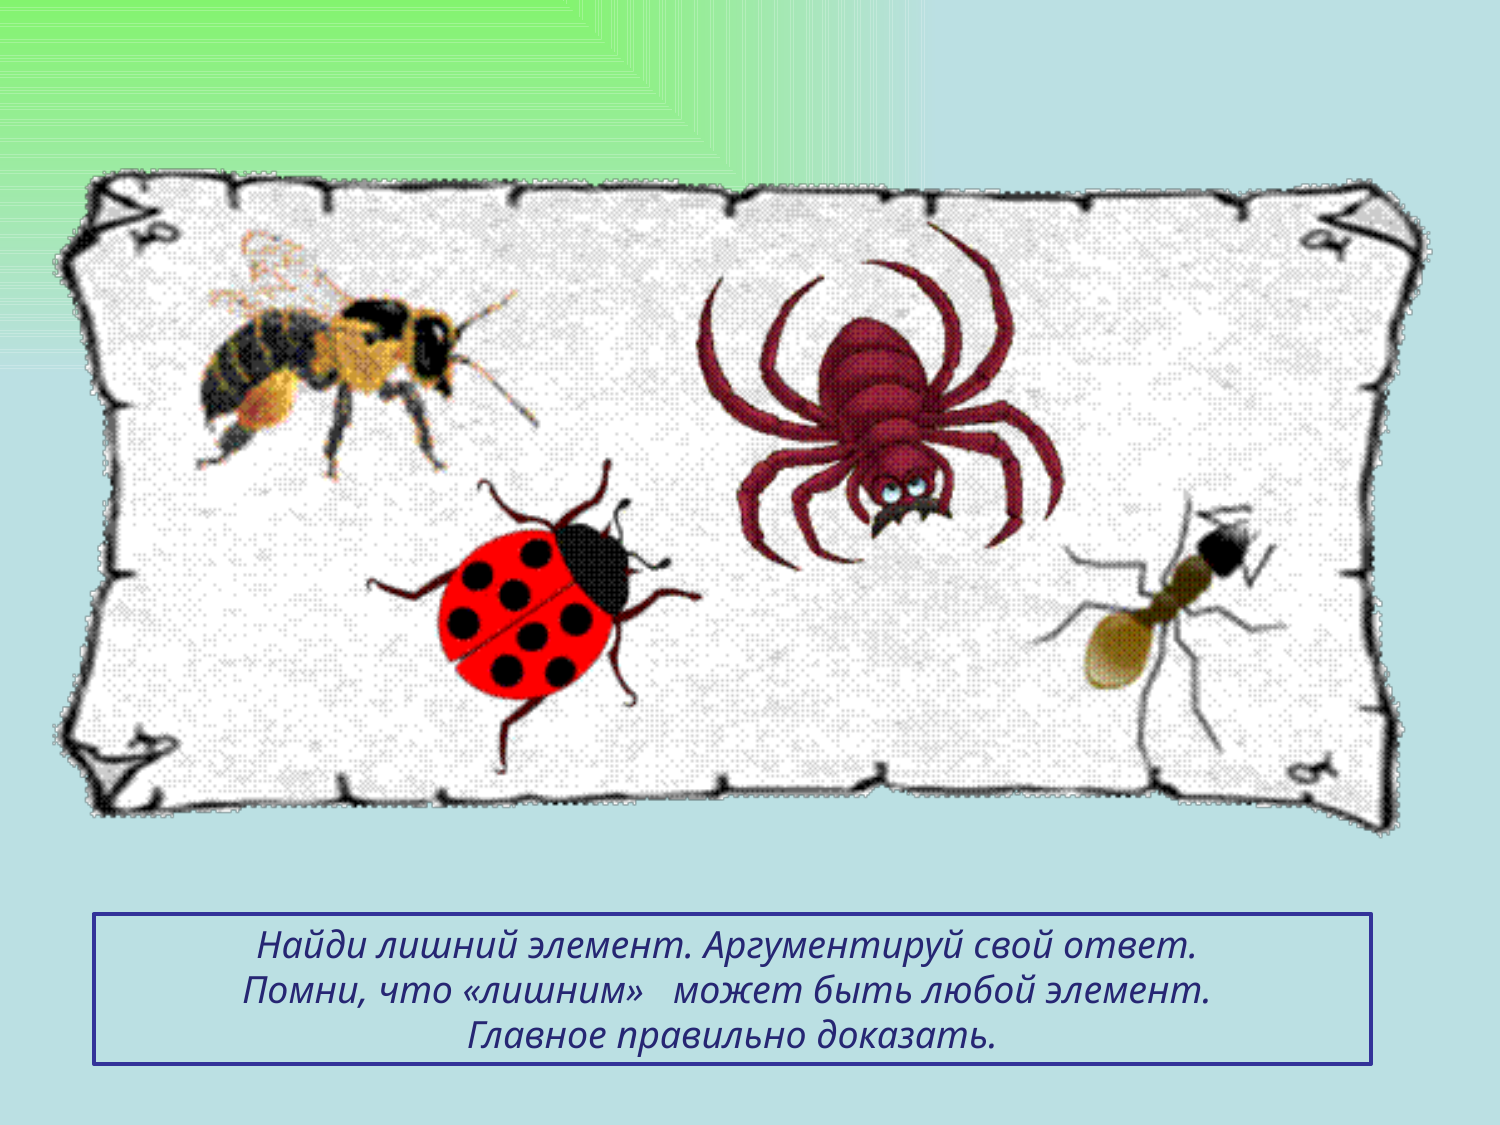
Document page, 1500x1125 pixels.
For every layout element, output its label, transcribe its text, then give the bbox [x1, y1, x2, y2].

text_box Найди лишний элемент. Аргументируй свой ответ. Помни, что «лишним» может быть любой элемент. Главное правильно доказать. [92, 912, 1373, 1066]
picture [46, 152, 1444, 856]
